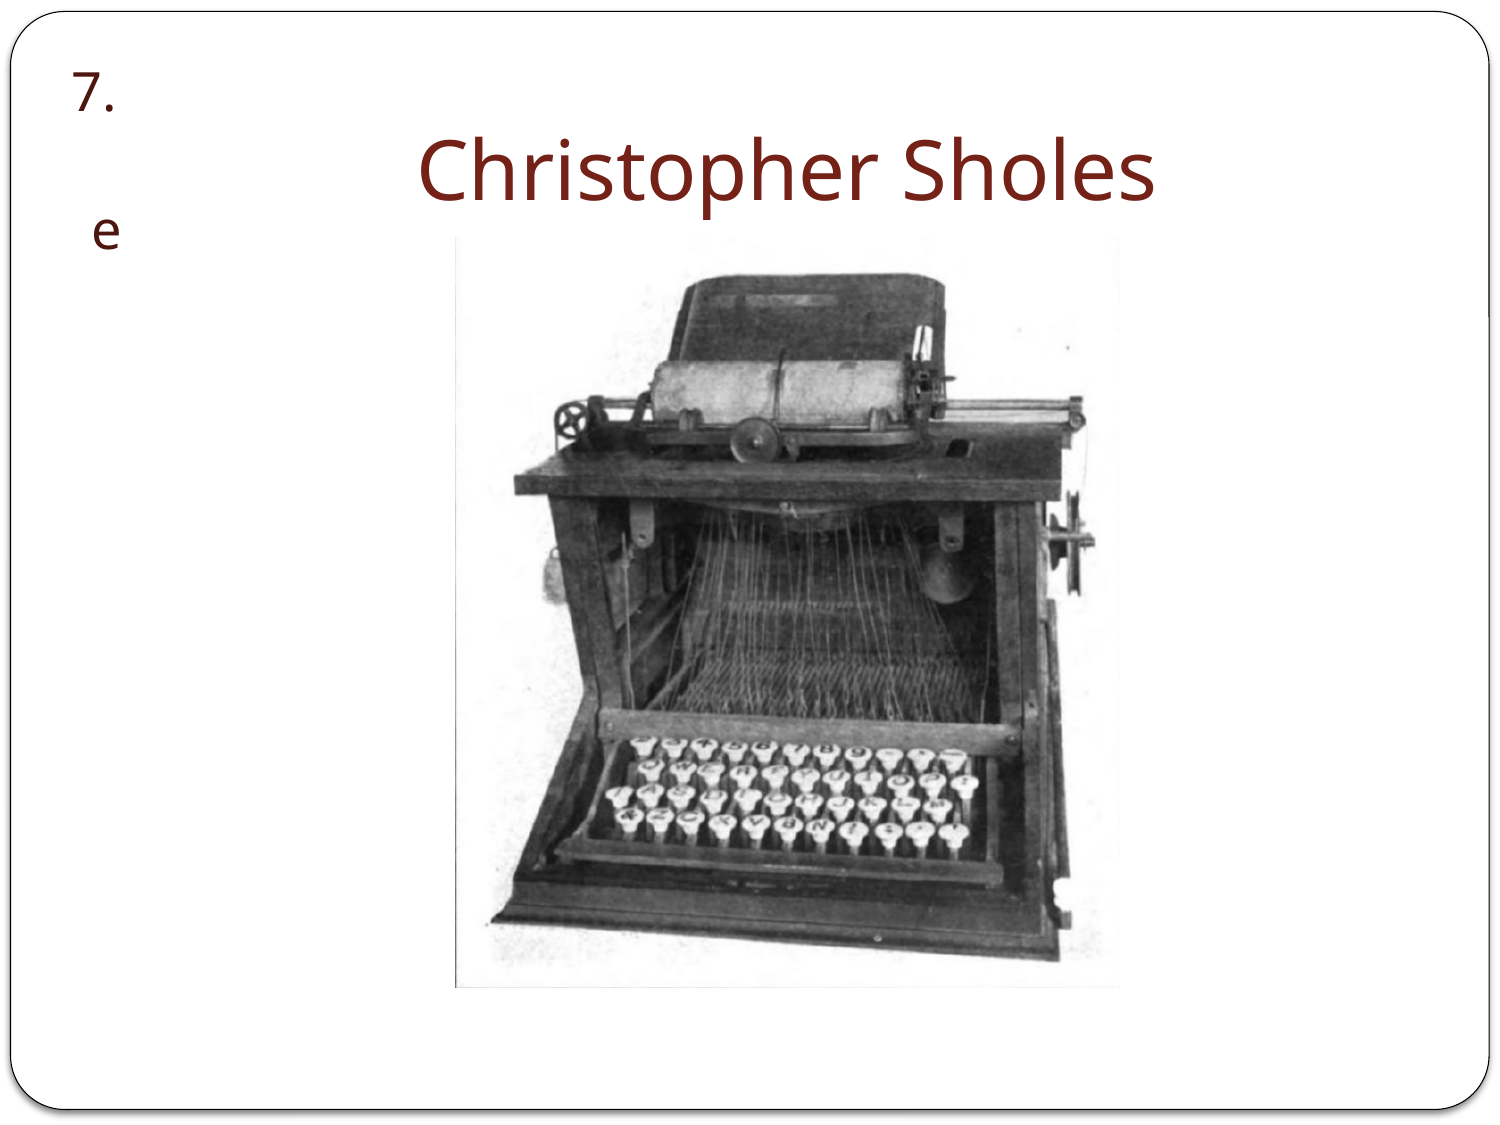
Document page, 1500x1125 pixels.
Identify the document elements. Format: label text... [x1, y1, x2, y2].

text_box e [50, 187, 163, 275]
text_box 7. [37, 49, 150, 138]
title Christopher Sholes [150, 45, 1425, 233]
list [455, 237, 1120, 988]
